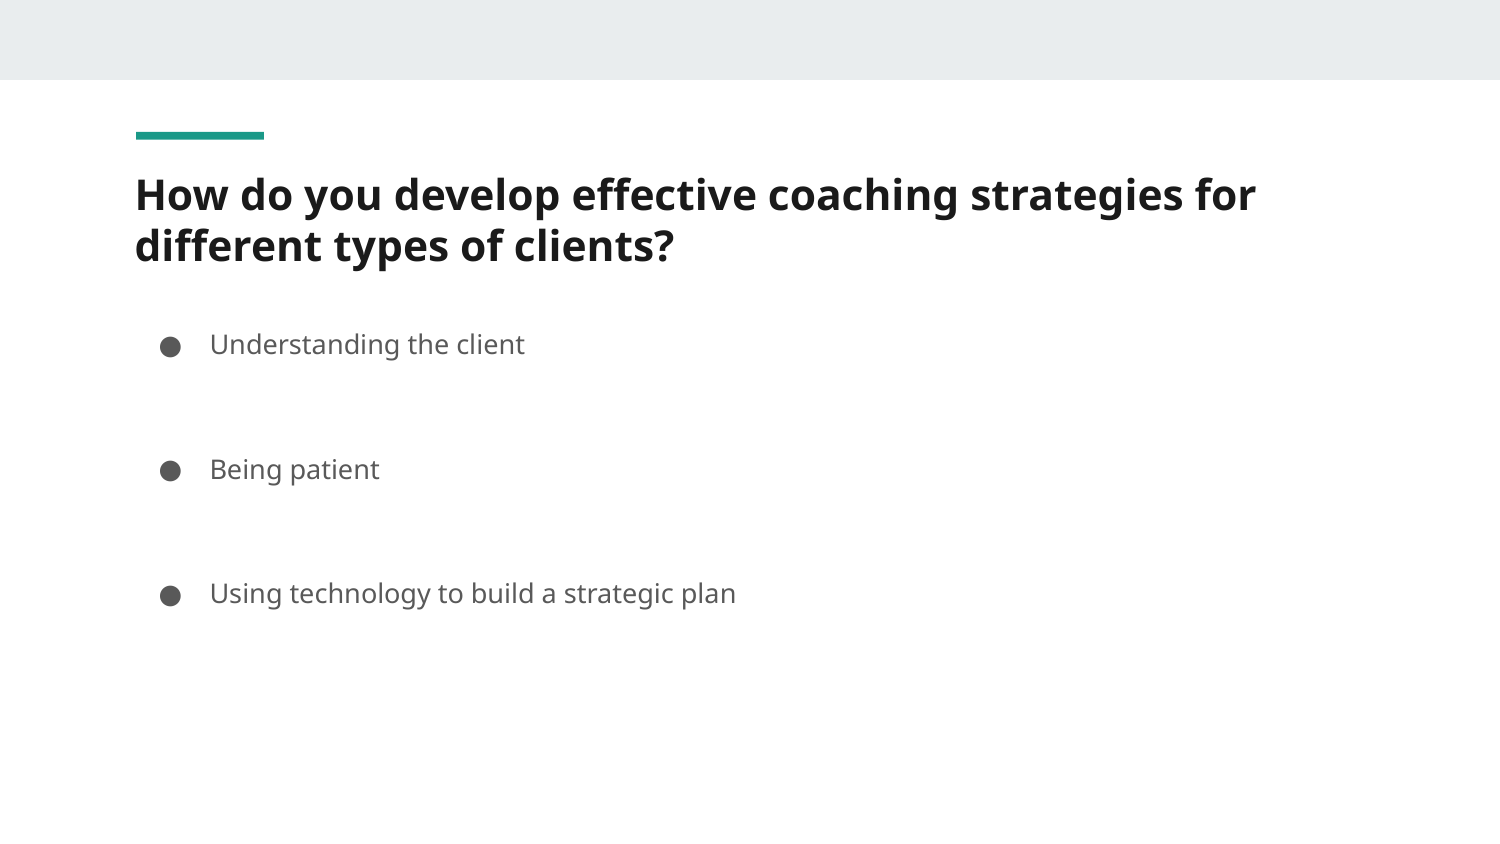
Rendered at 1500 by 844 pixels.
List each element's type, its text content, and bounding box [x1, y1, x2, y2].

title How do you develop effective coaching strategies for different types of clients? [119, 152, 1381, 241]
list Understanding the client Being patient Using technology to build a strategic plan [119, 308, 1381, 780]
